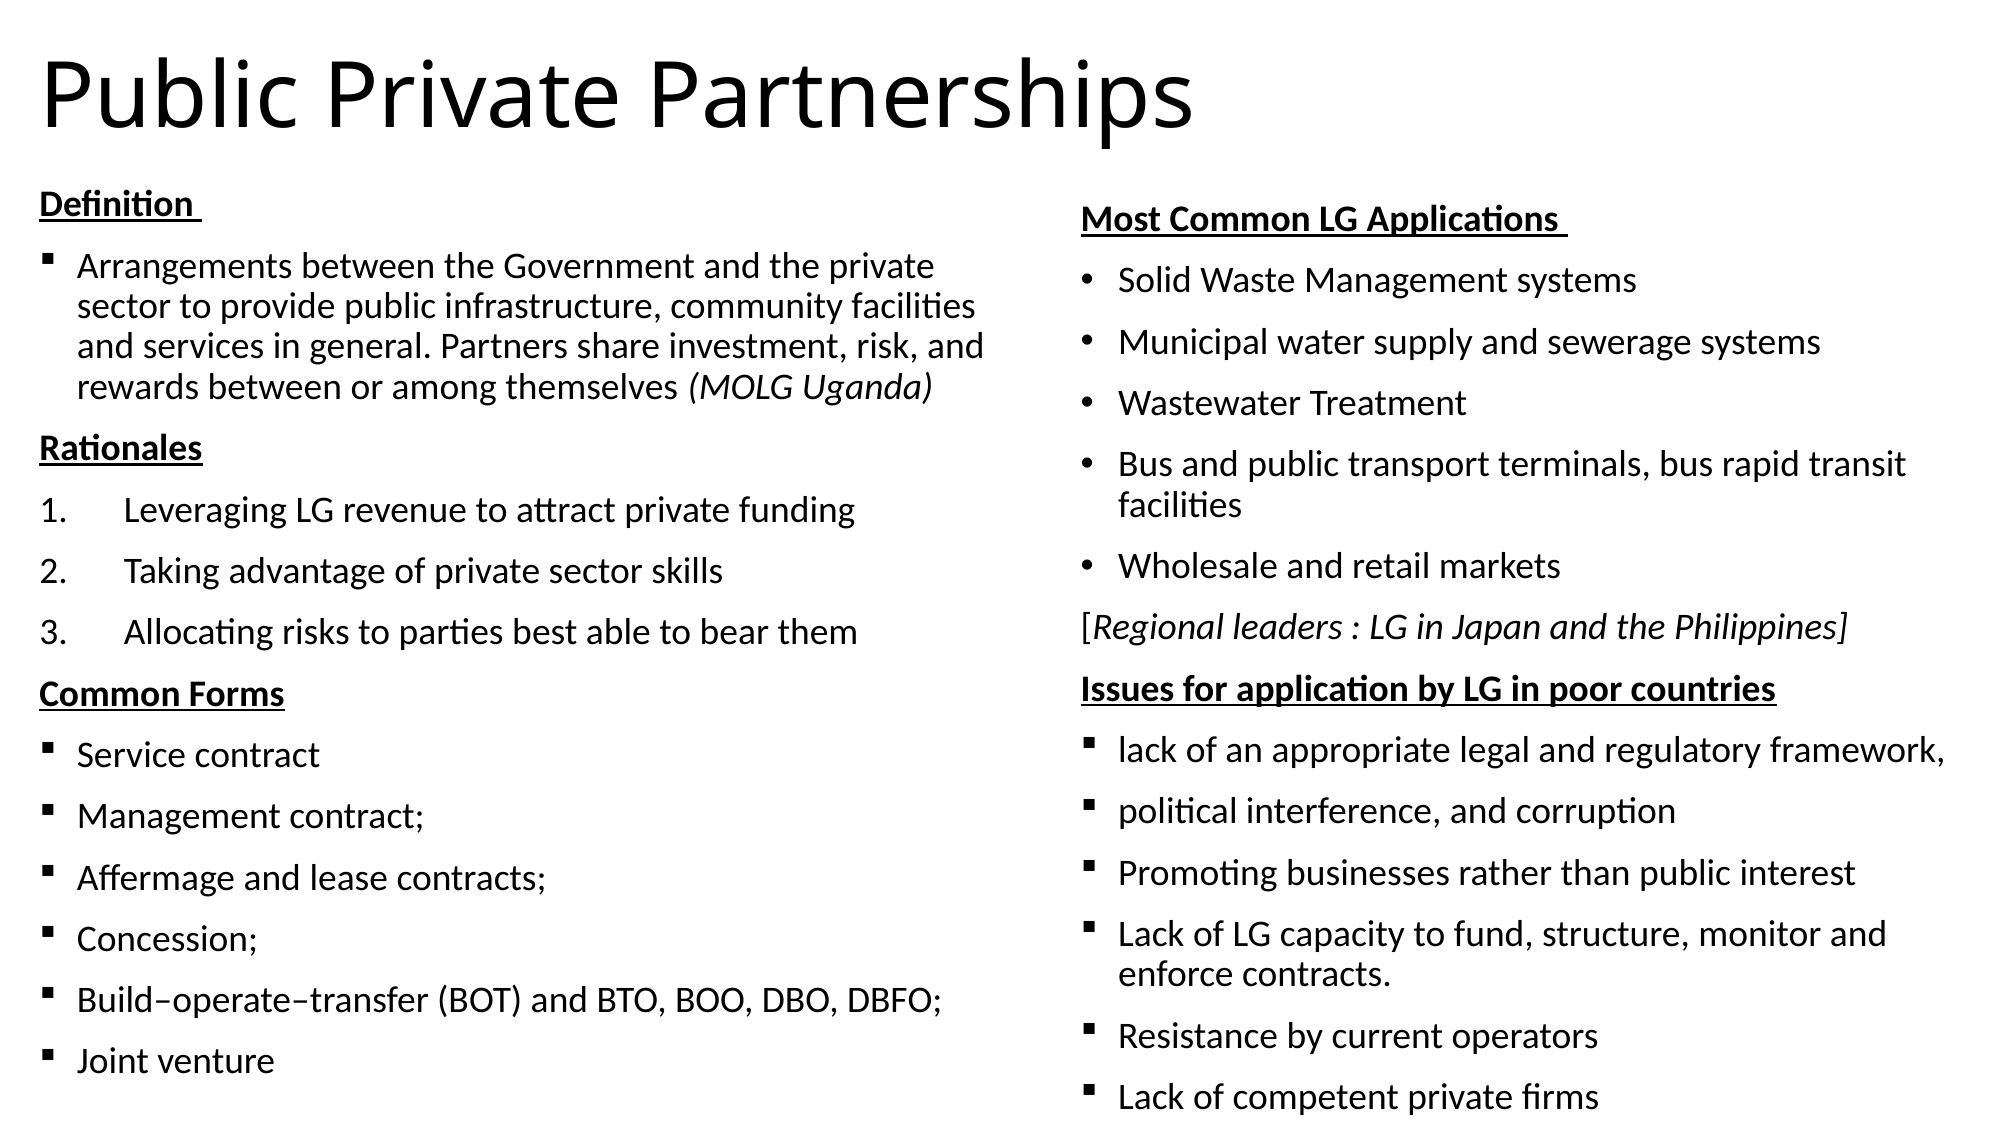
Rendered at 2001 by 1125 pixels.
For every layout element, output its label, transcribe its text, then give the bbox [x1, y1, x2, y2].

list Definition Arrangements between the Government and the private sector to provide public infrastructure, community facilities and services in general. Partners share investment, risk, and rewards between or among themselves (MOLG Uganda) Rationales Leveraging LG revenue to attract private funding Taking advantage of private sector skills Allocating risks to parties best able to bear them Common Forms Service contract Management contract; Affermage and lease contracts; Concession; Build–operate–transfer (BOT) and BTO, BOO, DBO, DBFO; Joint venture [24, 176, 1012, 1106]
text_box Most Common LG Applications Solid Waste Management systems Municipal water supply and sewerage systems Wastewater Treatment Bus and public transport terminals, bus rapid transit facilities Wholesale and retail markets [Regional leaders : LG in Japan and the Philippines] Issues for application by LG in poor countries lack of an appropriate legal and regulatory framework, political interference, and corruption Promoting businesses rather than public interest Lack of LG capacity to fund, structure, monitor and enforce contracts. Resistance by current operators Lack of competent private firms [1065, 191, 2000, 1125]
title Public Private Partnerships [24, 28, 1987, 167]
